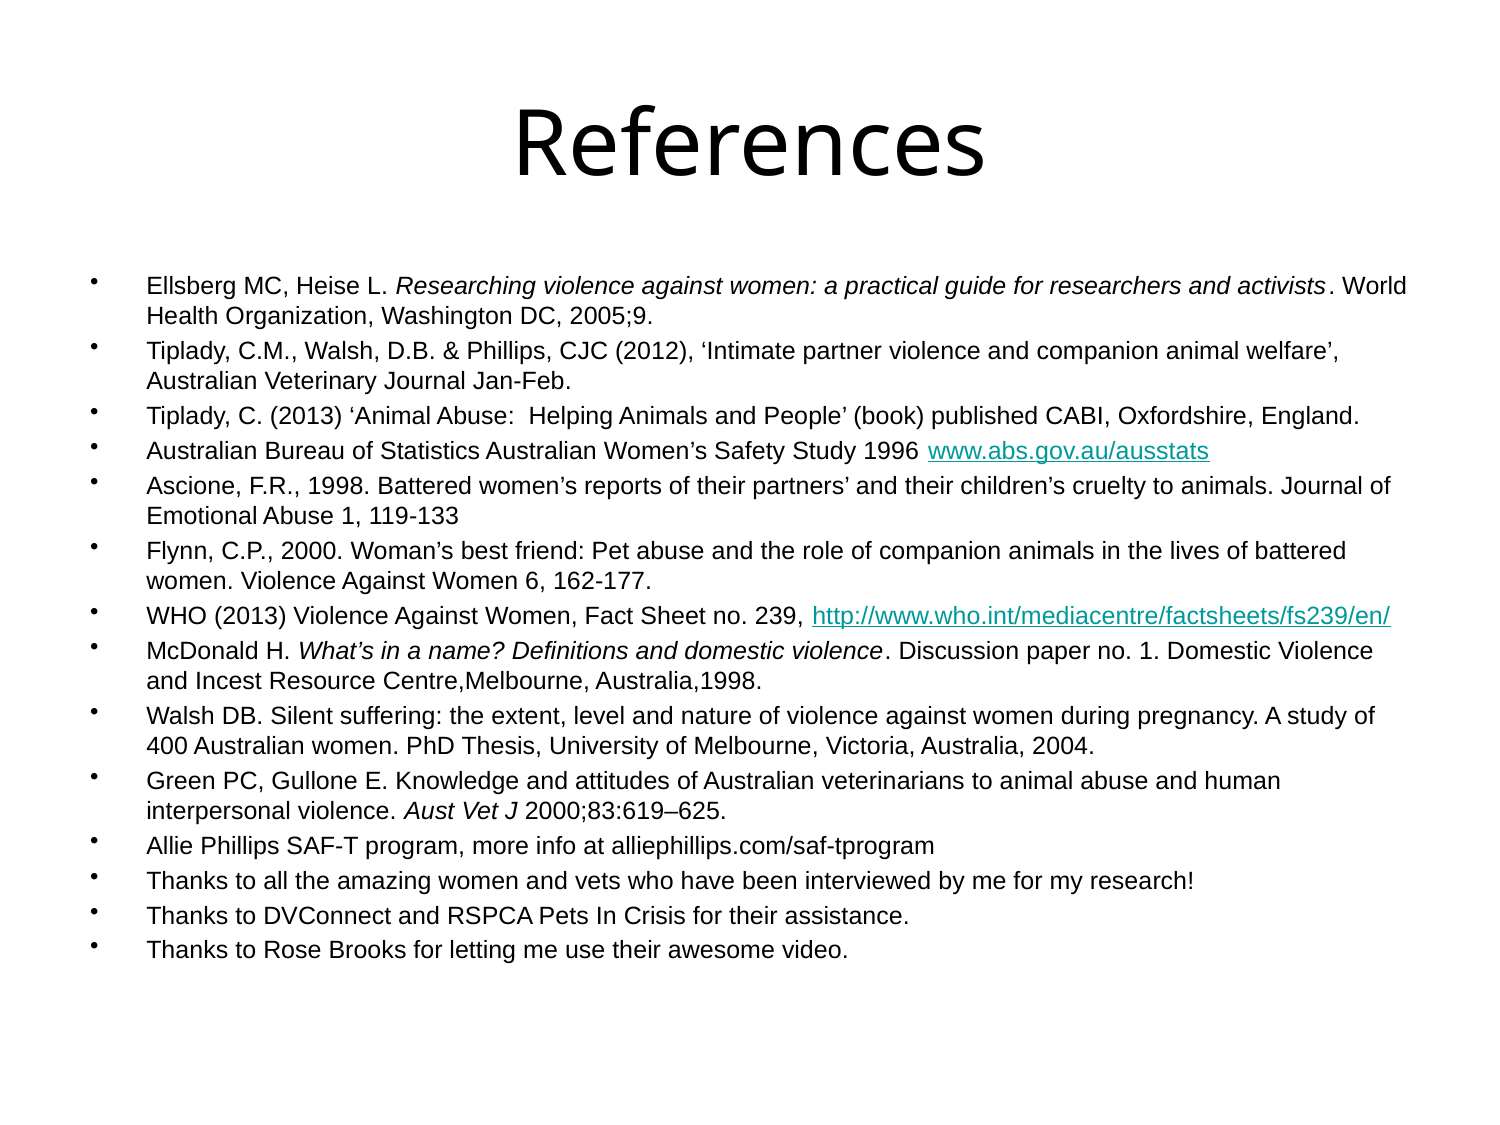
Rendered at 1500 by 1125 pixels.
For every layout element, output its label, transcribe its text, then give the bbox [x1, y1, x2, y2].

list Ellsberg MC, Heise L. Researching violence against women: a practical guide for researchers and activists. World Health Organization, Washington DC, 2005;9. Tiplady, C.M., Walsh, D.B. & Phillips, CJC (2012), ‘Intimate partner violence and companion animal welfare’, Australian Veterinary Journal Jan-Feb. Tiplady, C. (2013) ‘Animal Abuse: Helping Animals and People’ (book) published CABI, Oxfordshire, England. Australian Bureau of Statistics Australian Women’s Safety Study 1996 www.abs.gov.au/ausstats Ascione, F.R., 1998. Battered women’s reports of their partners’ and their children’s cruelty to animals. Journal of Emotional Abuse 1, 119-133 Flynn, C.P., 2000. Woman’s best friend: Pet abuse and the role of companion animals in the lives of battered women. Violence Against Women 6, 162-177. WHO (2013) Violence Against Women, Fact Sheet no. 239, http://www.who.int/mediacentre/factsheets/fs239/en/ McDonald H. What’s in a name? Definitions and domestic violence. Discussion paper no. 1. Domestic Violence and Incest Resource Centre,Melbourne, Australia,1998. Walsh DB. Silent suffering: the extent, level and nature of violence against women during pregnancy. A study of 400 Australian women. PhD Thesis, University of Melbourne, Victoria, Australia, 2004. Green PC, Gullone E. Knowledge and attitudes of Australian veterinarians to animal abuse and human interpersonal violence. Aust Vet J 2000;83:619–625. Allie Phillips SAF-T program, more info at alliephillips.com/saf-tprogram Thanks to all the amazing women and vets who have been interviewed by me for my research! Thanks to DVConnect and RSPCA Pets In Crisis for their assistance. Thanks to Rose Brooks for letting me use their awesome video. [75, 262, 1425, 1005]
title References [75, 45, 1425, 233]
